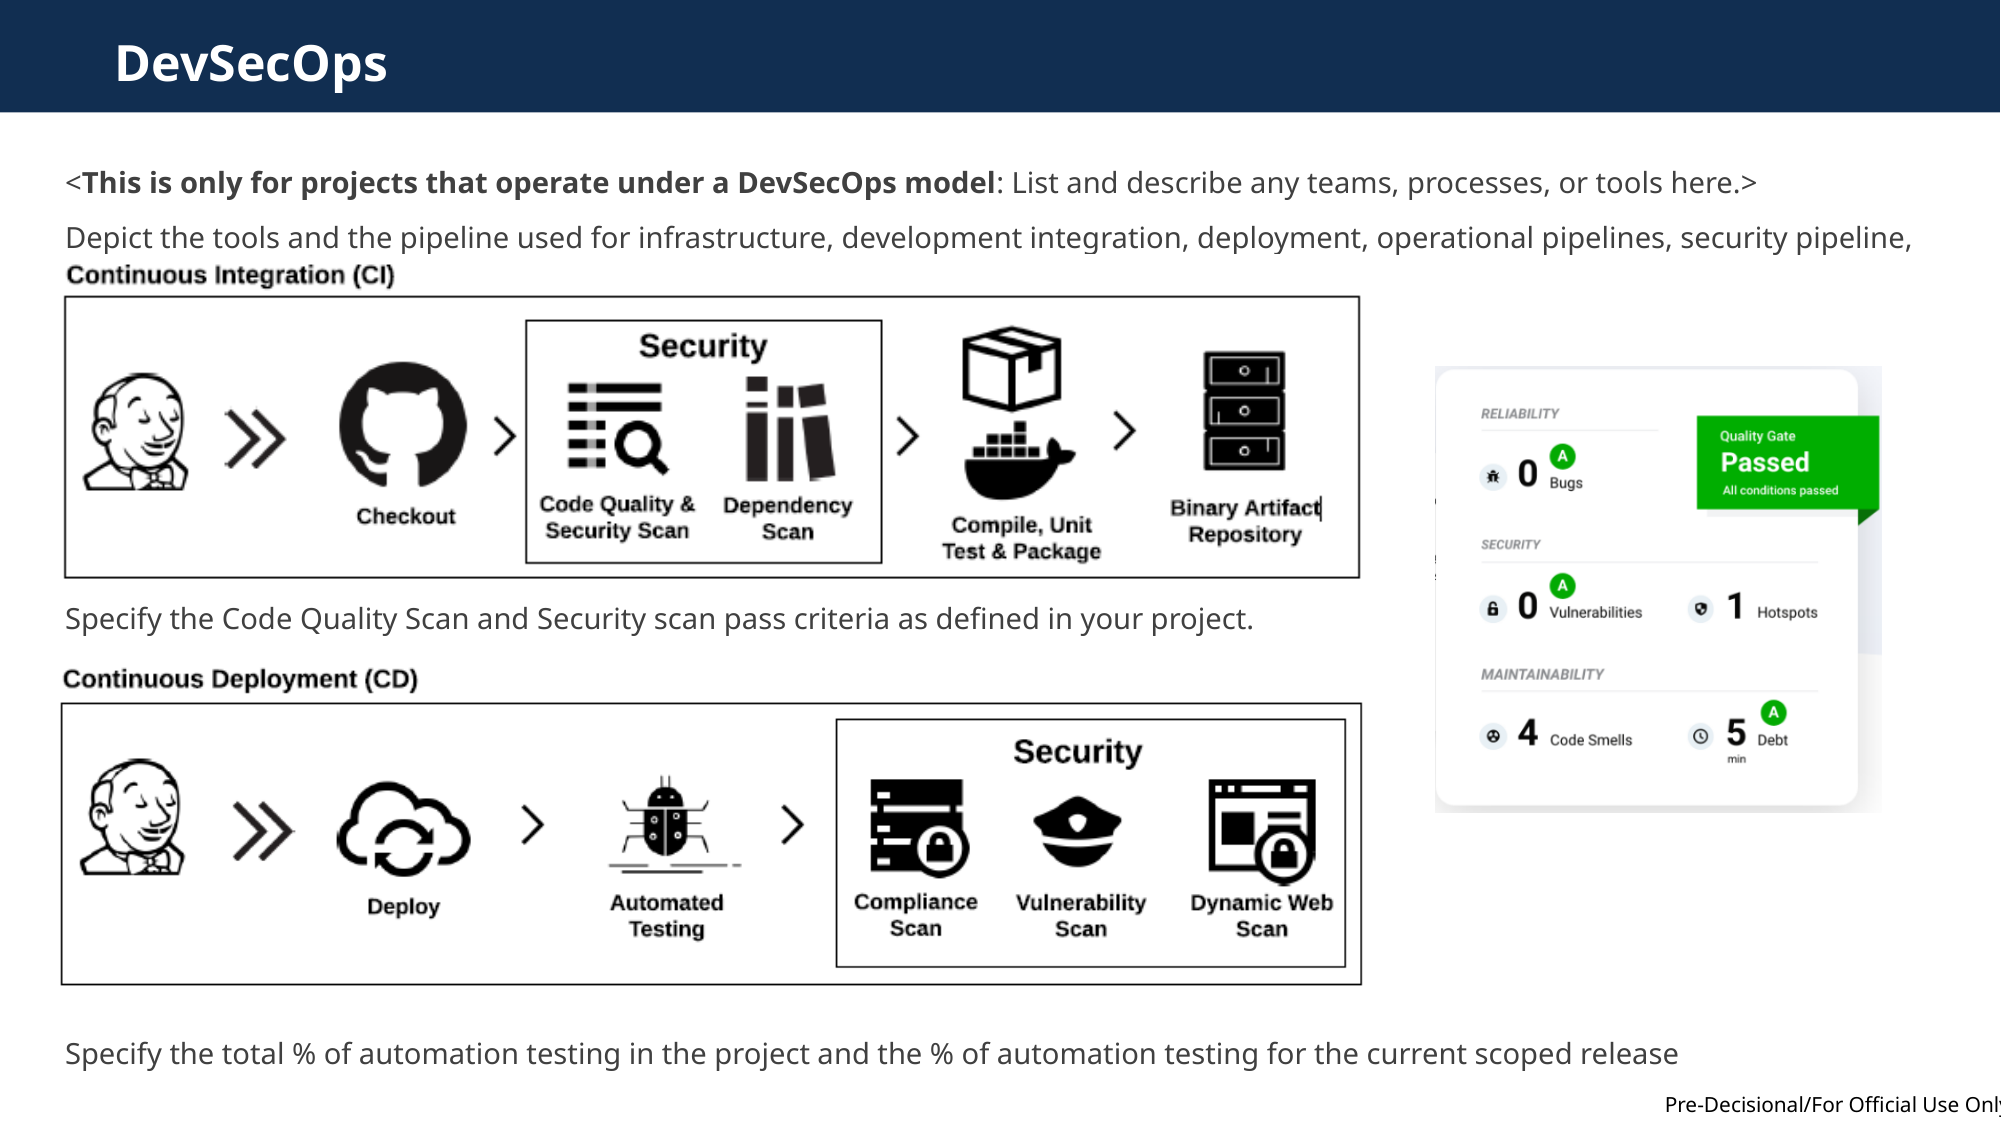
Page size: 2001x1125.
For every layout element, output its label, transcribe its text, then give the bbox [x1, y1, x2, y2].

list <This is only for projects that operate under a DevSecOps model: List and describe any teams, processes, or tools here.> Depict the tools and the pipeline used for infrastructure, development integration, deployment, operational pipelines, security pipeline, Specify the Code Quality Scan and Security scan pass criteria as defined in your project. Specify the total % of automation testing in the project and the % of automation testing for the current scoped release [50, 149, 1938, 1088]
picture [1435, 366, 1882, 813]
picture [49, 663, 1376, 1001]
picture [49, 254, 1376, 590]
title DevSecOps [99, 29, 998, 93]
